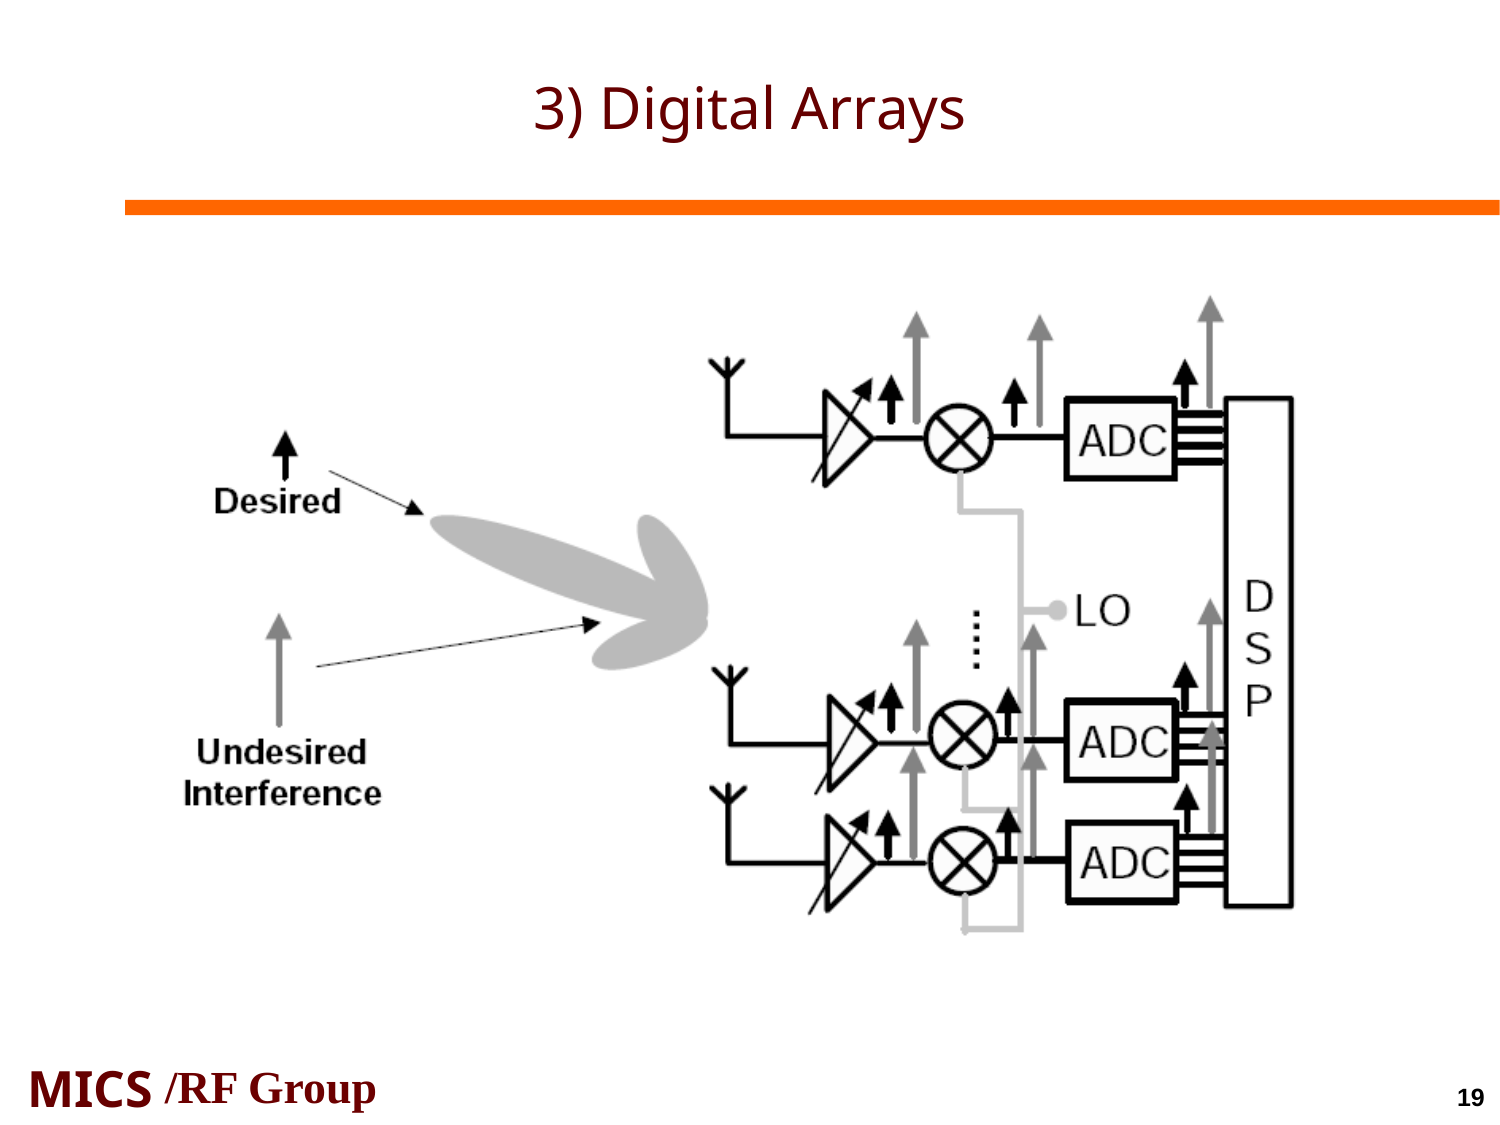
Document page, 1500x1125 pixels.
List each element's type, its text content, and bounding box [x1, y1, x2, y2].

text_box /RF Group [149, 1050, 438, 1120]
title 3) Digital Arrays [474, 4, 1026, 209]
picture [162, 285, 1321, 951]
slide_number 19 [1425, 1067, 1500, 1125]
